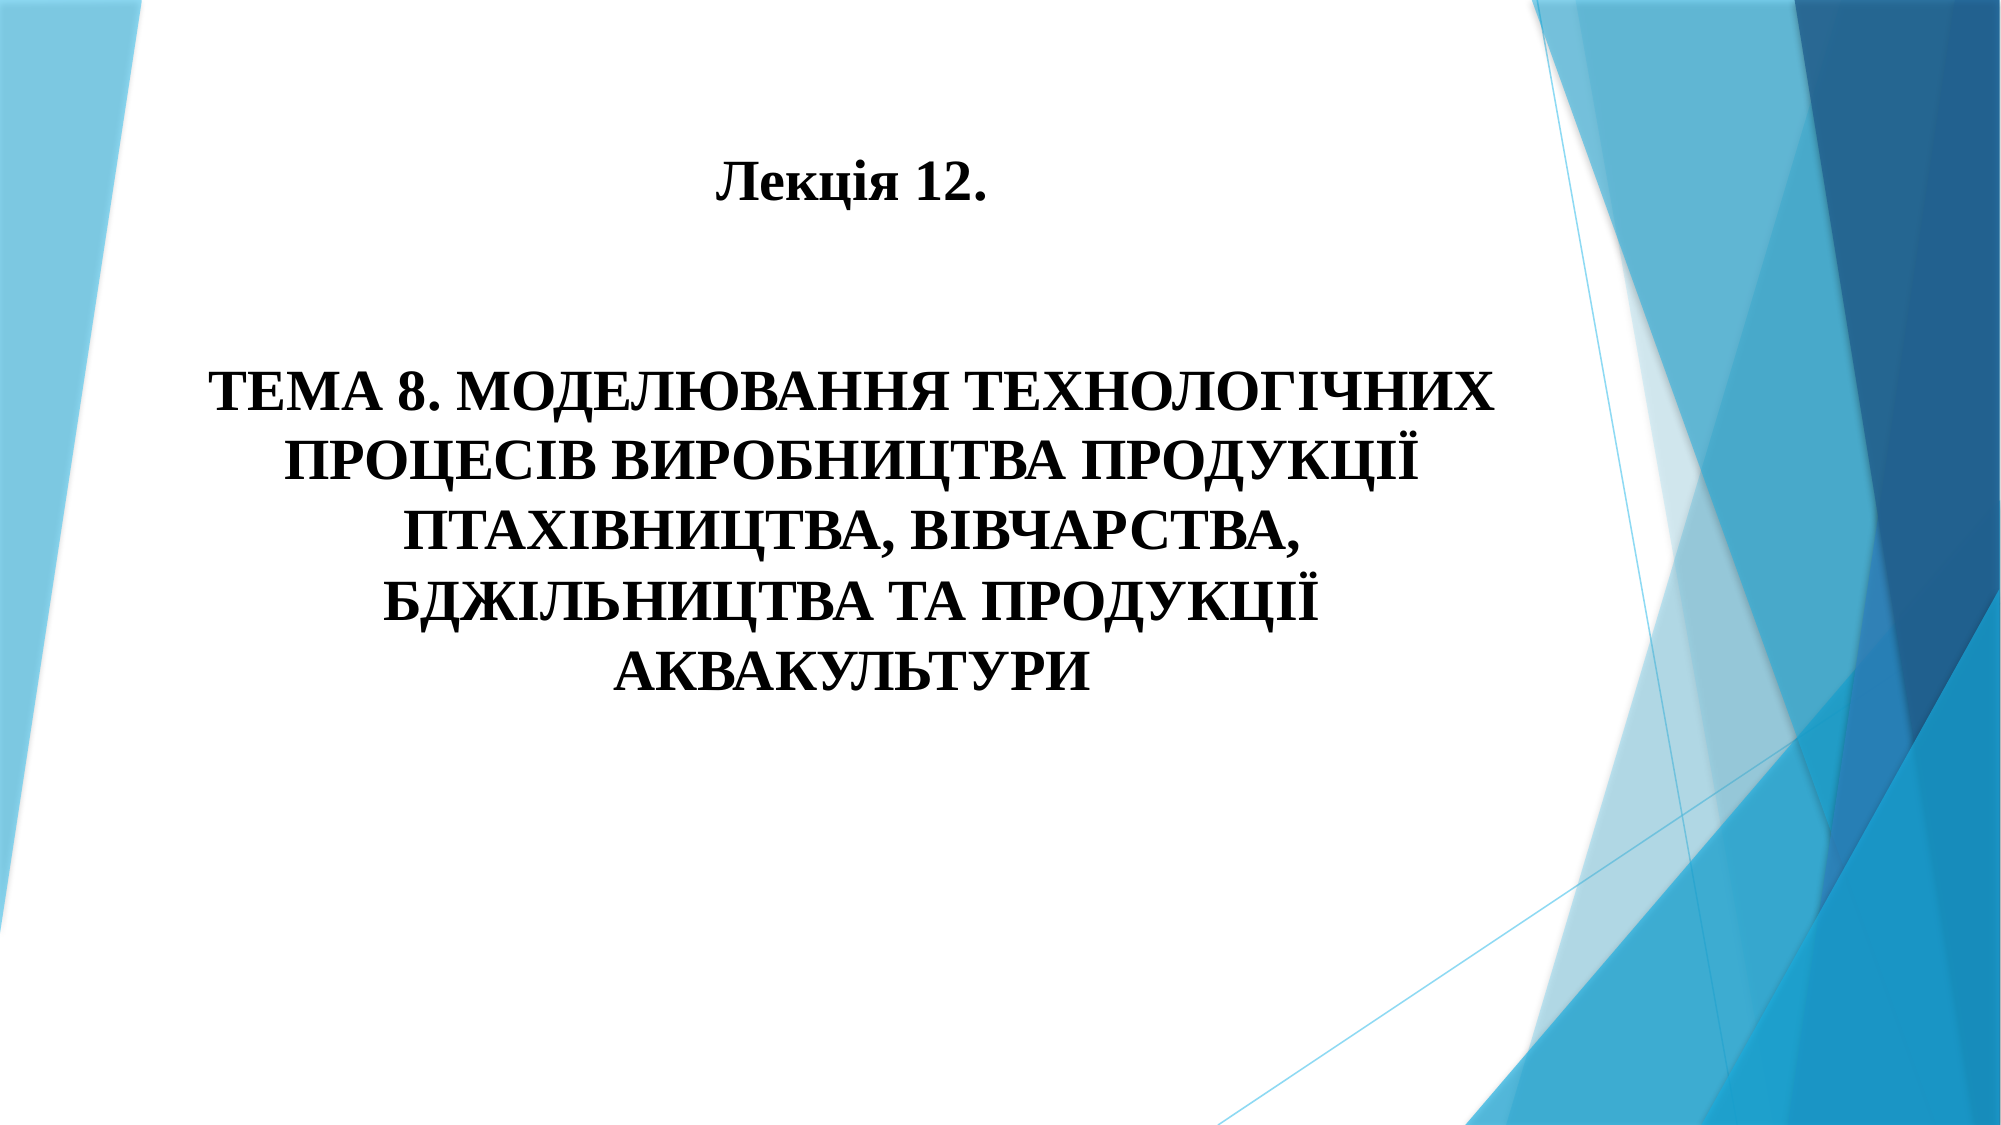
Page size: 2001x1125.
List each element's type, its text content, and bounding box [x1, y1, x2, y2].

text_box Лекція 12. Тема 8. Моделювання технологічних процесів виробництва продукції птахівництва, вівчарства, бджільництва та продукції аквакультури [138, 134, 1567, 709]
